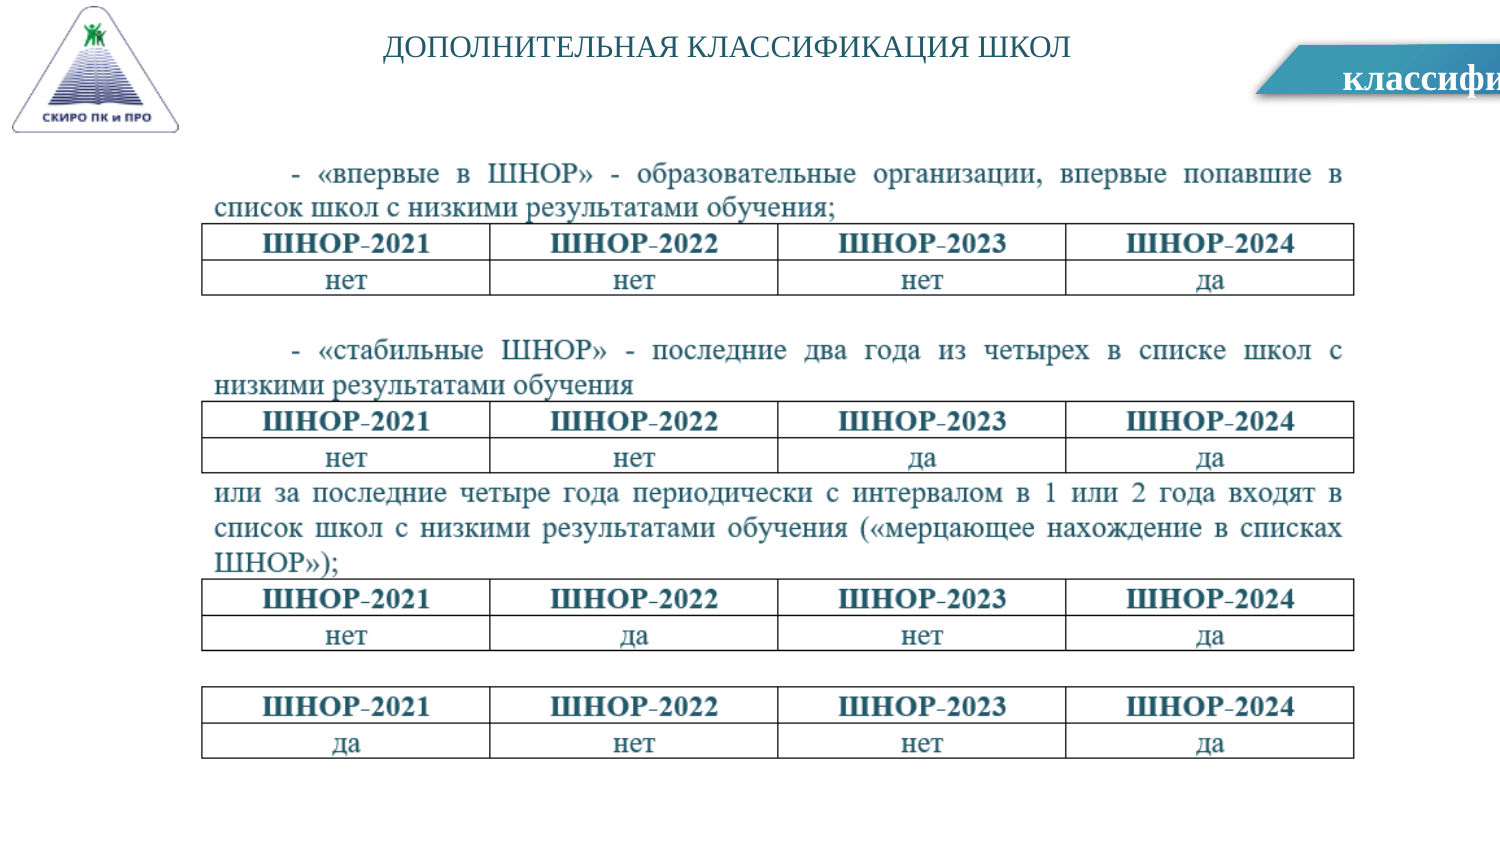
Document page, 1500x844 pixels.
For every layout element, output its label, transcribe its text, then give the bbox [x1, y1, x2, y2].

text_box ДОПОЛНИТЕЛЬНАЯ КЛАССИФИКАЦИЯ ШКОЛ [179, 18, 1313, 71]
picture [12, 6, 179, 133]
picture [191, 157, 1361, 781]
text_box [1313, 0, 1500, 198]
